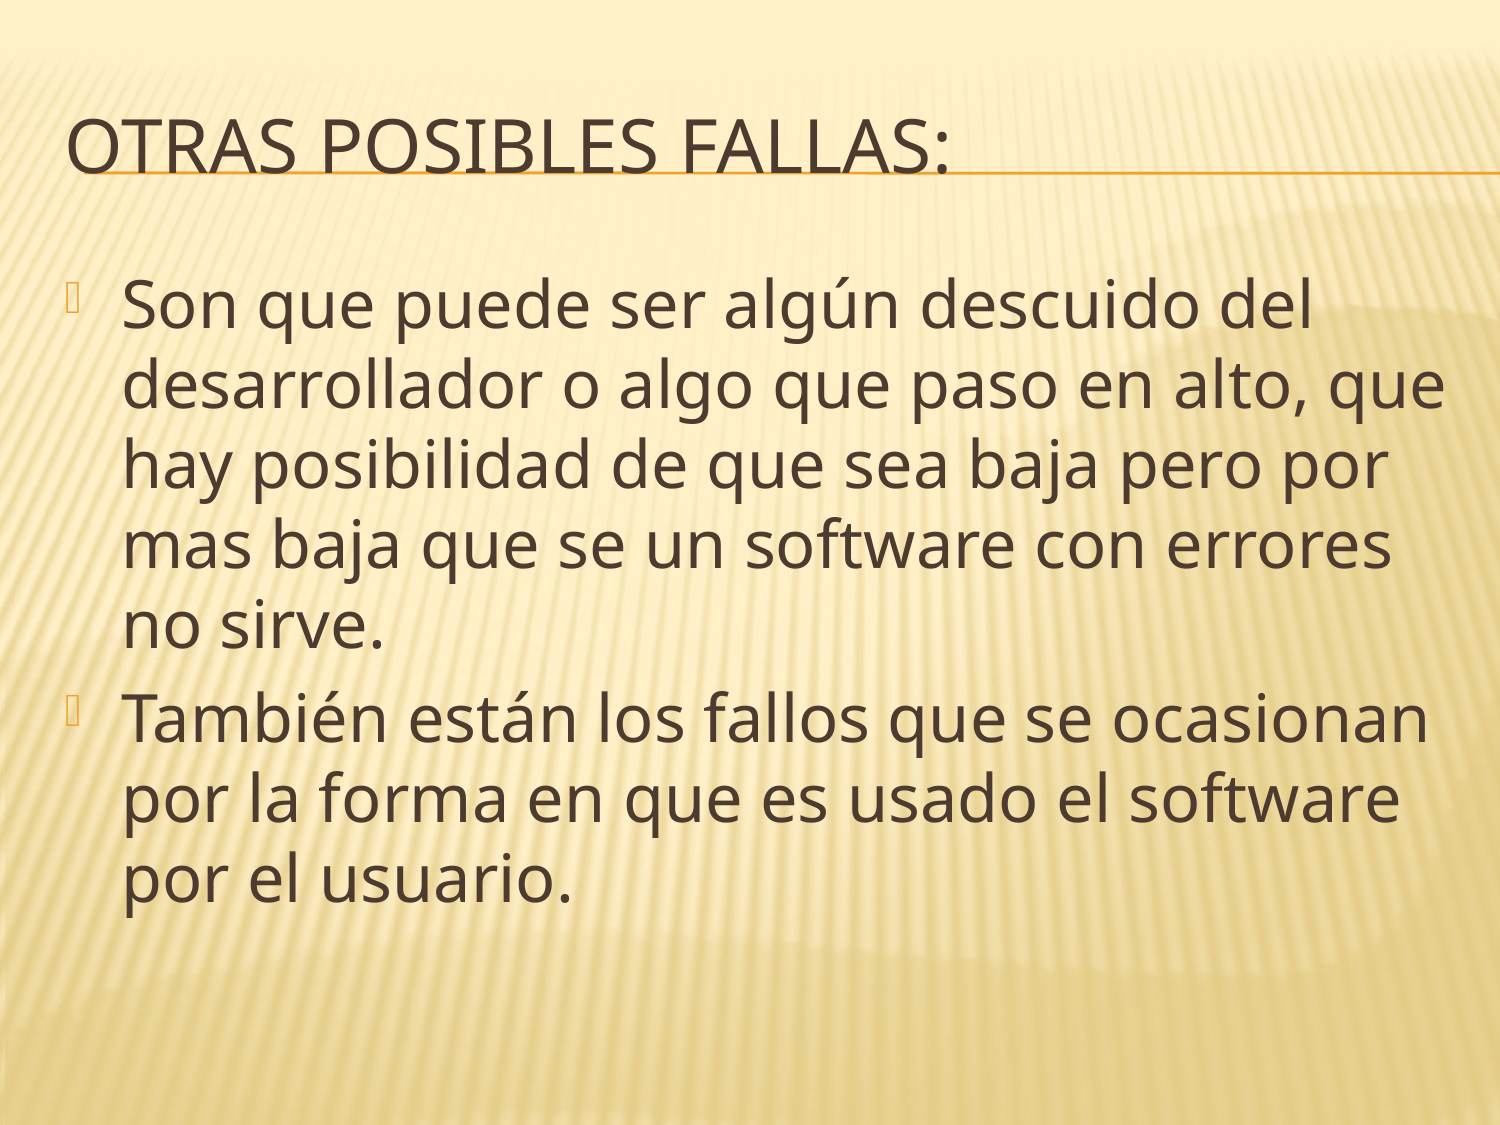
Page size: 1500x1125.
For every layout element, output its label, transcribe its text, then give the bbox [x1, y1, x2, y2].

list Son que puede ser algún descuido del desarrollador o algo que paso en alto, que hay posibilidad de que sea baja pero por mas baja que se un software con errores no sirve. También están los fallos que se ocasionan por la forma en que es usado el software por el usuario. [50, 254, 1475, 998]
title Otras posibles fallas: [50, 75, 1475, 213]
